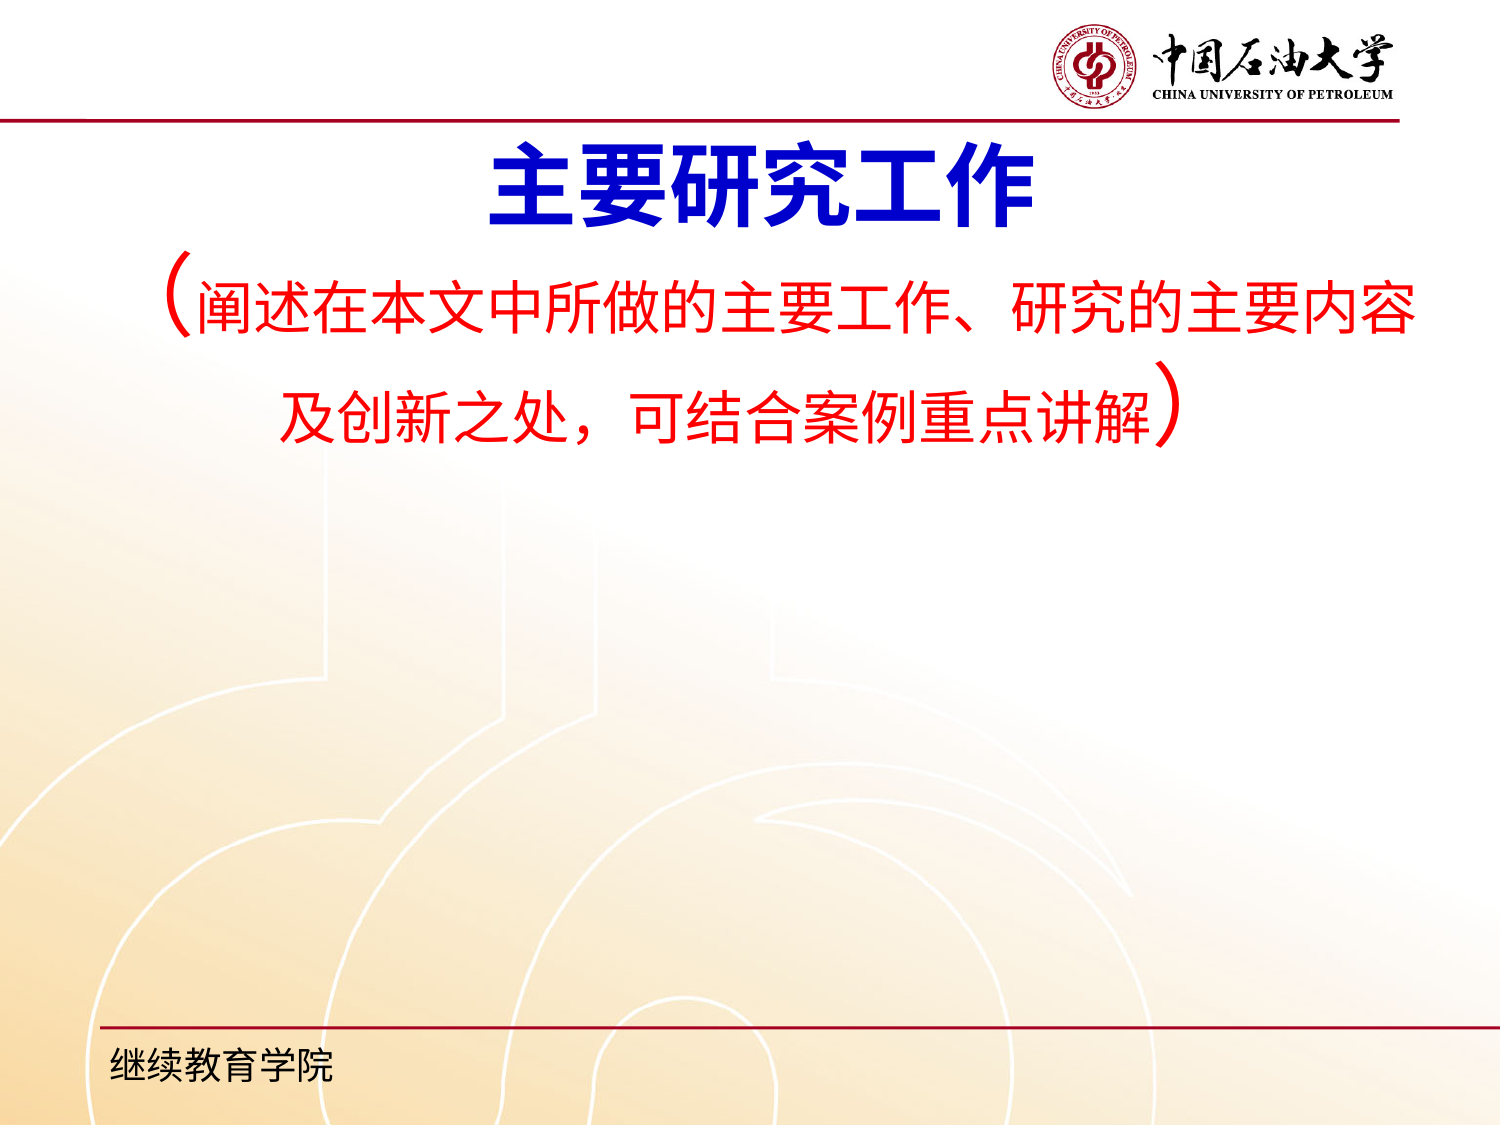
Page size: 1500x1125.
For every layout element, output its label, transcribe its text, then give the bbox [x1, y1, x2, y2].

list [72, 466, 1423, 940]
picture [0, 0, 1500, 1125]
title 主要研究工作 （阐述在本文中所做的主要工作、研究的主要内容及创新之处，可结合案例重点讲解） [75, 120, 1447, 446]
